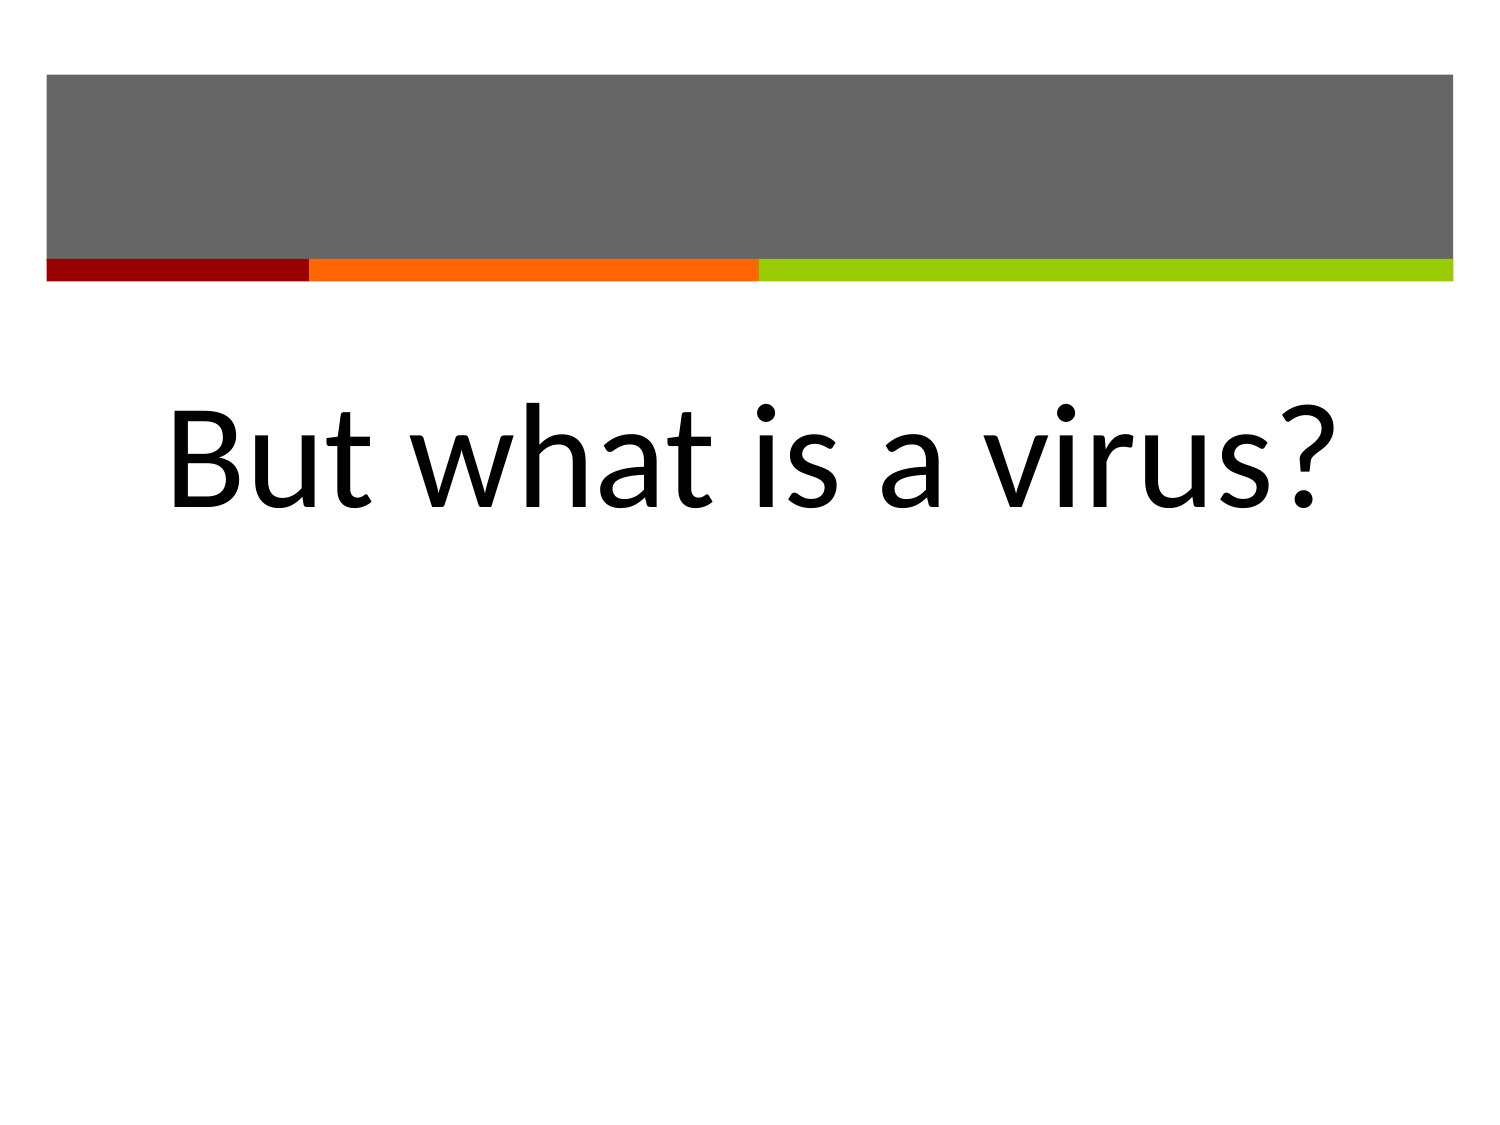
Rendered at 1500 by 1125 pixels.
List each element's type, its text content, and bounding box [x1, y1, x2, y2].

text_box But what is a virus? [150, 349, 1375, 545]
